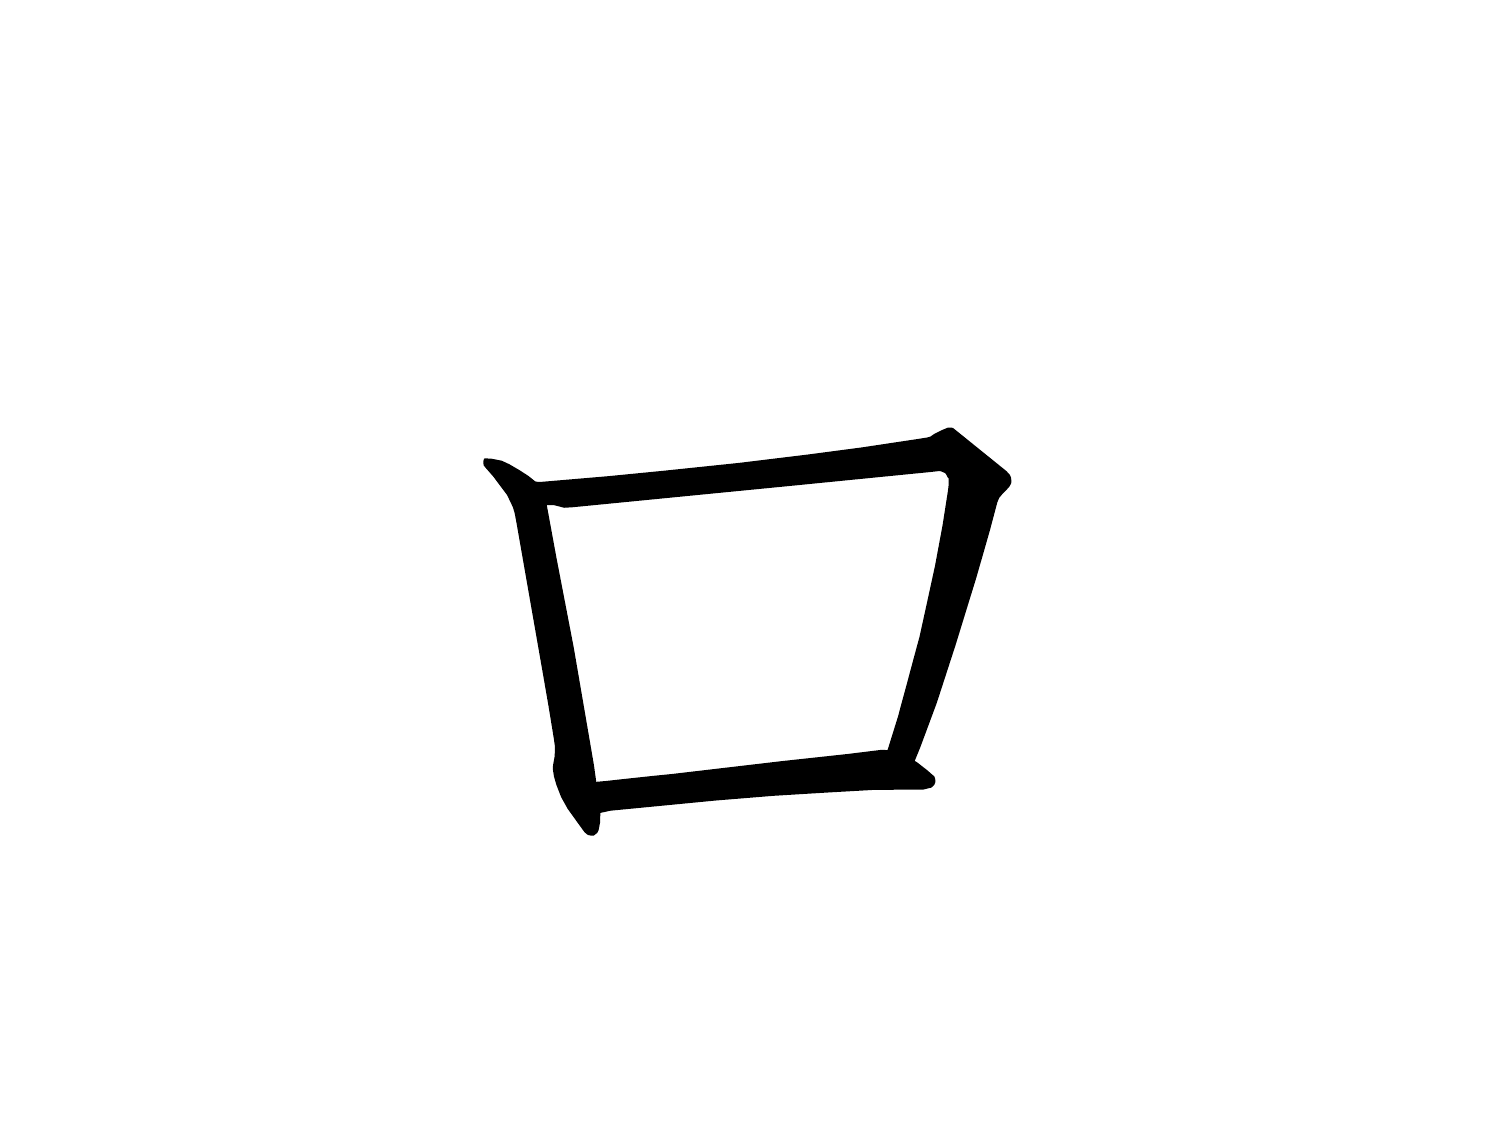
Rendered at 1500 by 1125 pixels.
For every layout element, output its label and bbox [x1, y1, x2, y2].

text_box [884, 472, 1005, 767]
text_box [531, 425, 1014, 510]
text_box [481, 456, 603, 838]
text_box [599, 747, 938, 815]
